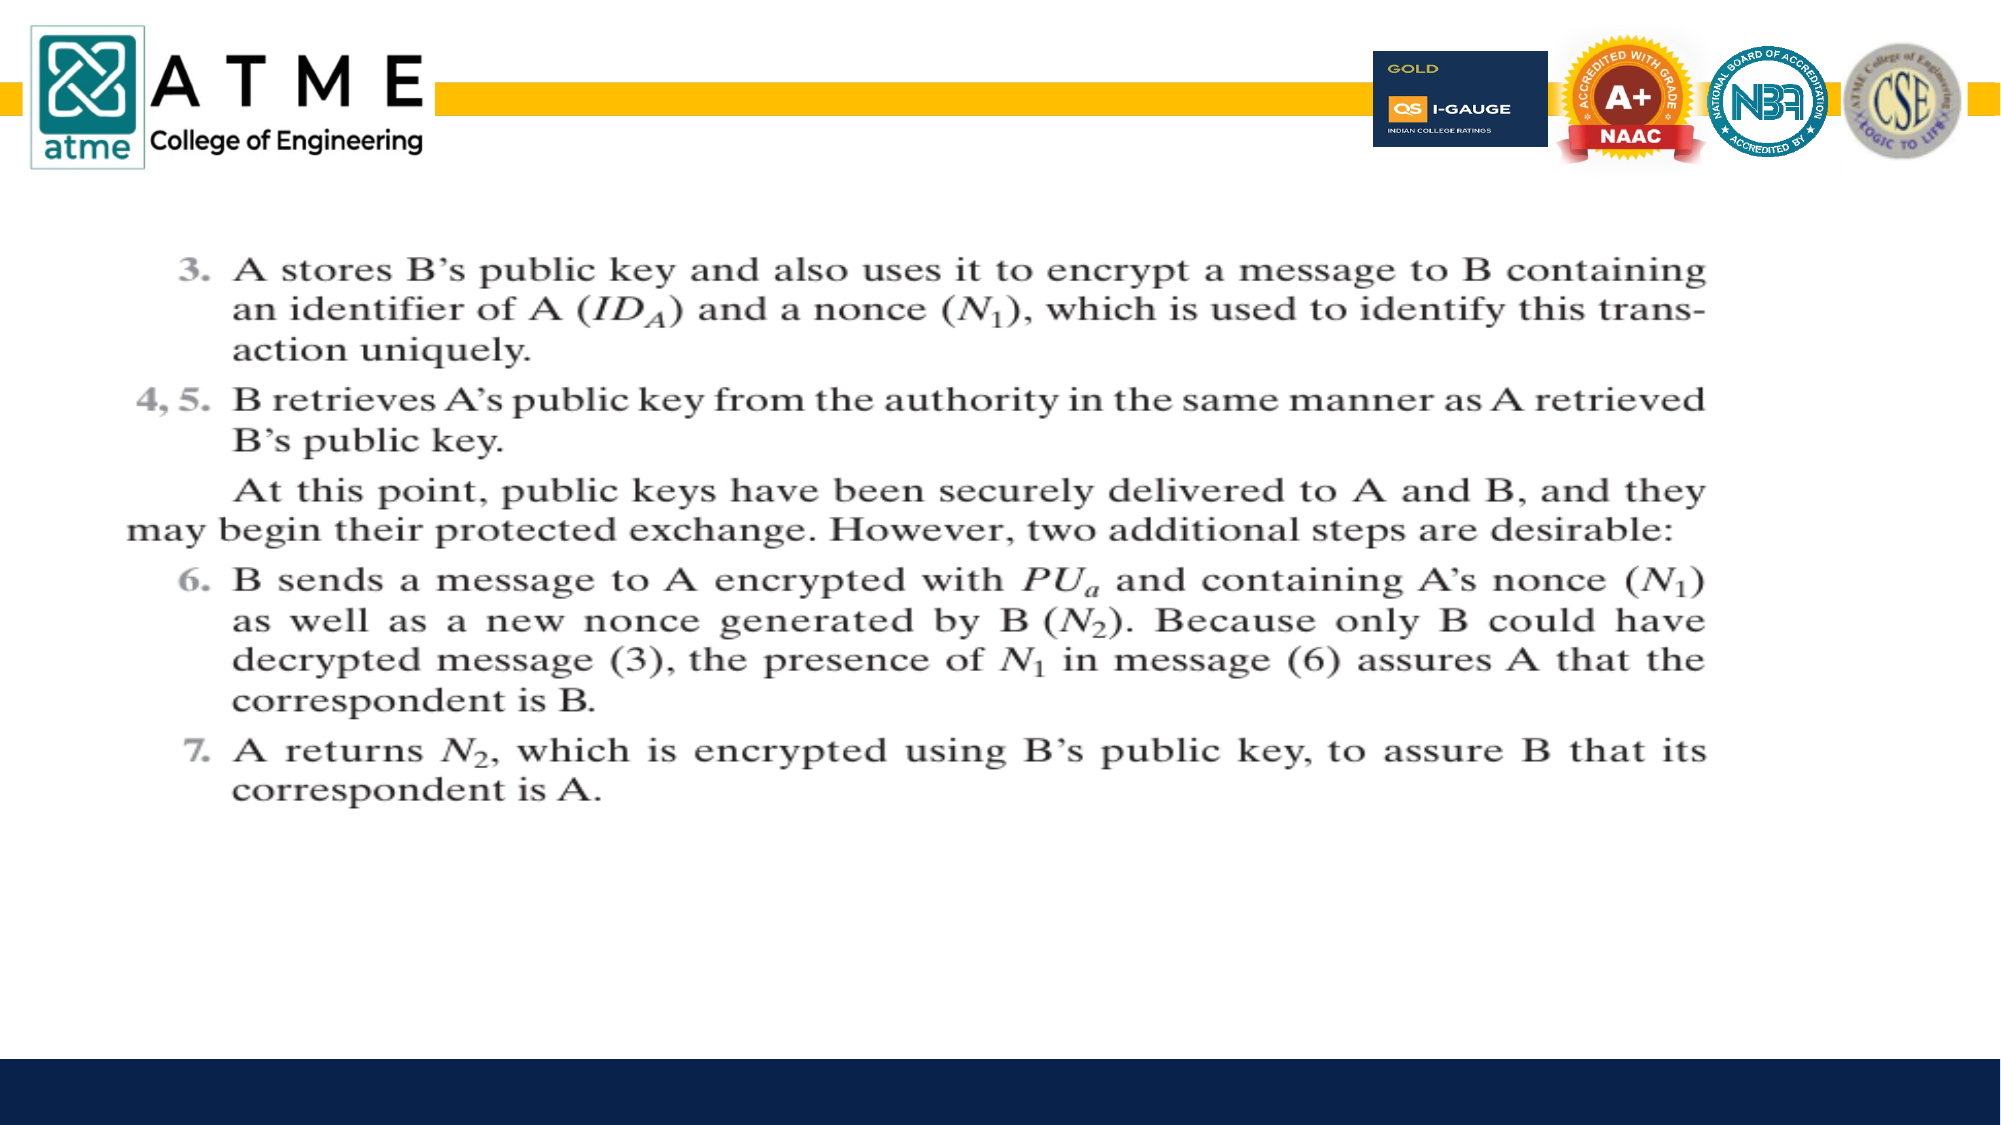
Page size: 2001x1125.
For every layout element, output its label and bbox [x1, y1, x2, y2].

picture [1373, 20, 1828, 180]
picture [1840, 26, 1968, 176]
picture [22, 15, 435, 178]
picture [0, 1059, 2001, 1125]
picture [90, 256, 1868, 815]
